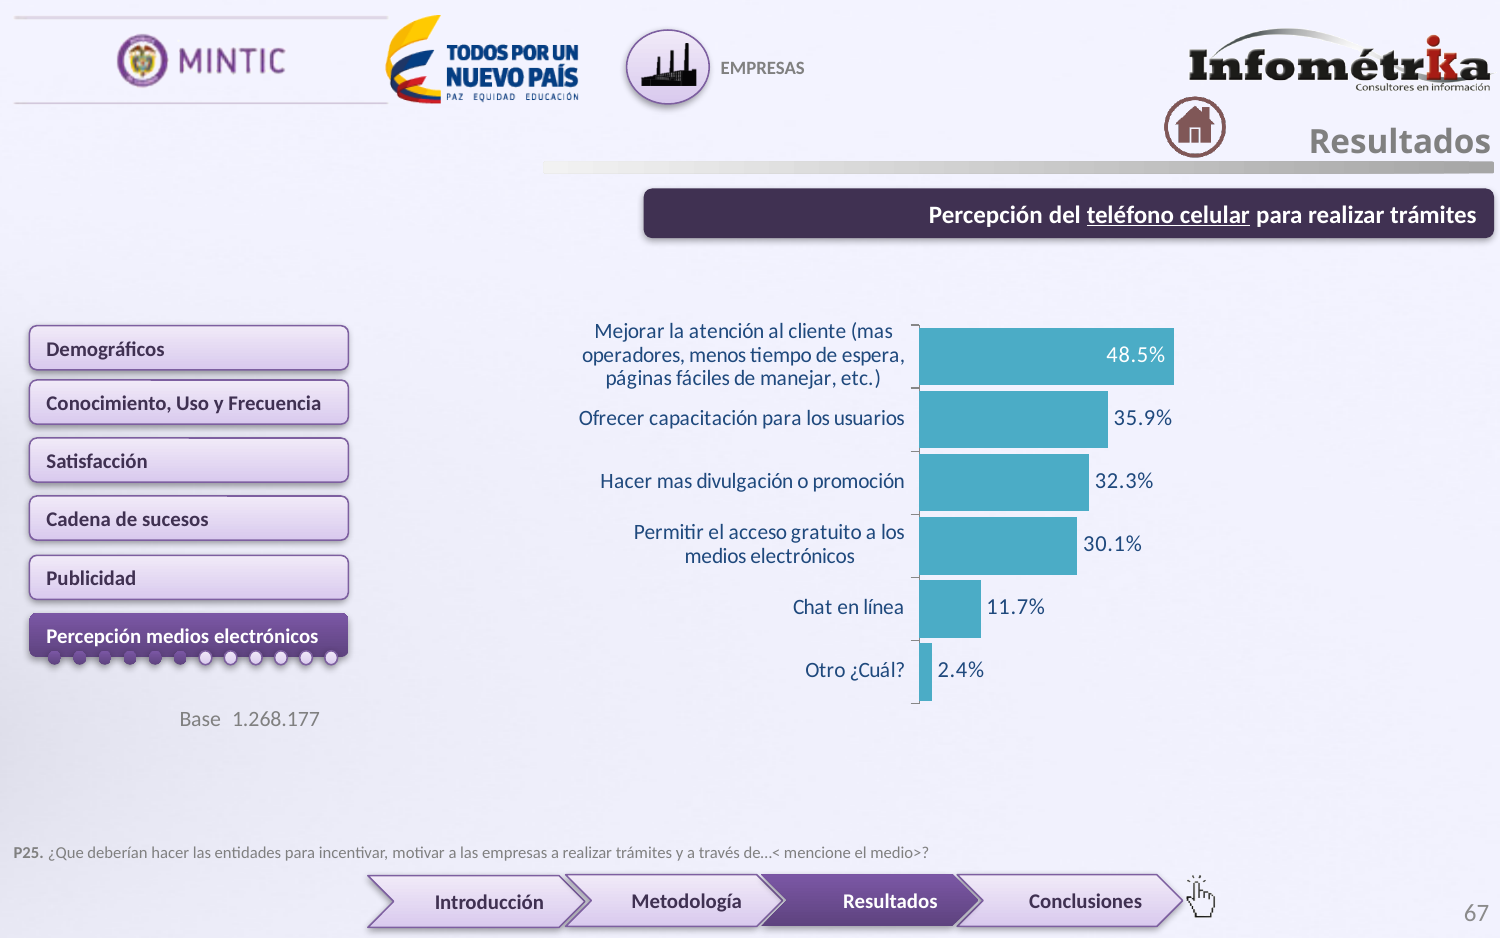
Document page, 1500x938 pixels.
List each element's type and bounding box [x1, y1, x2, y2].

text_box [29, 612, 349, 666]
text_box [626, 29, 821, 105]
chart [578, 301, 1235, 727]
text_box [28, 437, 350, 483]
text_box [28, 379, 350, 425]
picture [0, 0, 1500, 938]
slide_number [1154, 886, 1500, 936]
text_box [28, 495, 350, 541]
text_box [28, 554, 350, 601]
text_box [367, 873, 1218, 928]
text_box [643, 188, 1495, 239]
text_box [0, 834, 1331, 870]
text_box [1128, 113, 1500, 168]
text_box [164, 697, 336, 739]
text_box [28, 324, 350, 371]
